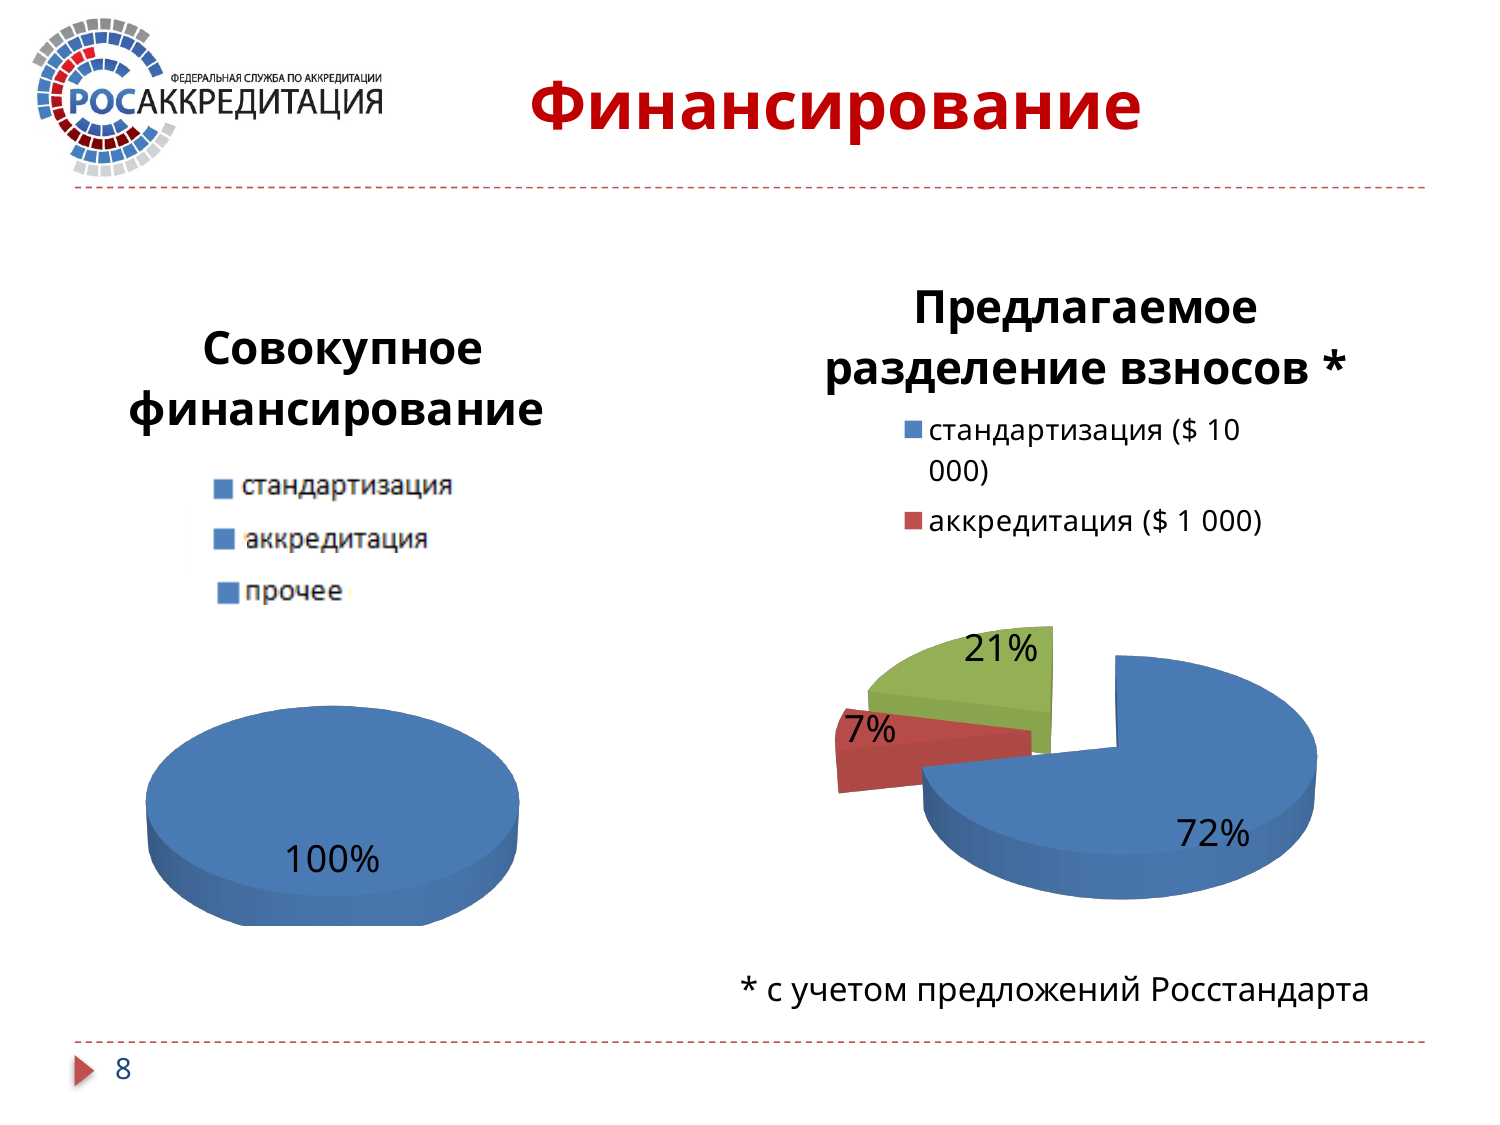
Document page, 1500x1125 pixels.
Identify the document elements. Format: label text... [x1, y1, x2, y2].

picture [16, 8, 398, 185]
text_box * с учетом предложений Росстандарта [695, 960, 1424, 1015]
chart [0, 278, 659, 1060]
chart [695, 239, 1477, 916]
slide_number 7 [100, 1073, 426, 1103]
title Финансирование [404, 37, 1275, 150]
